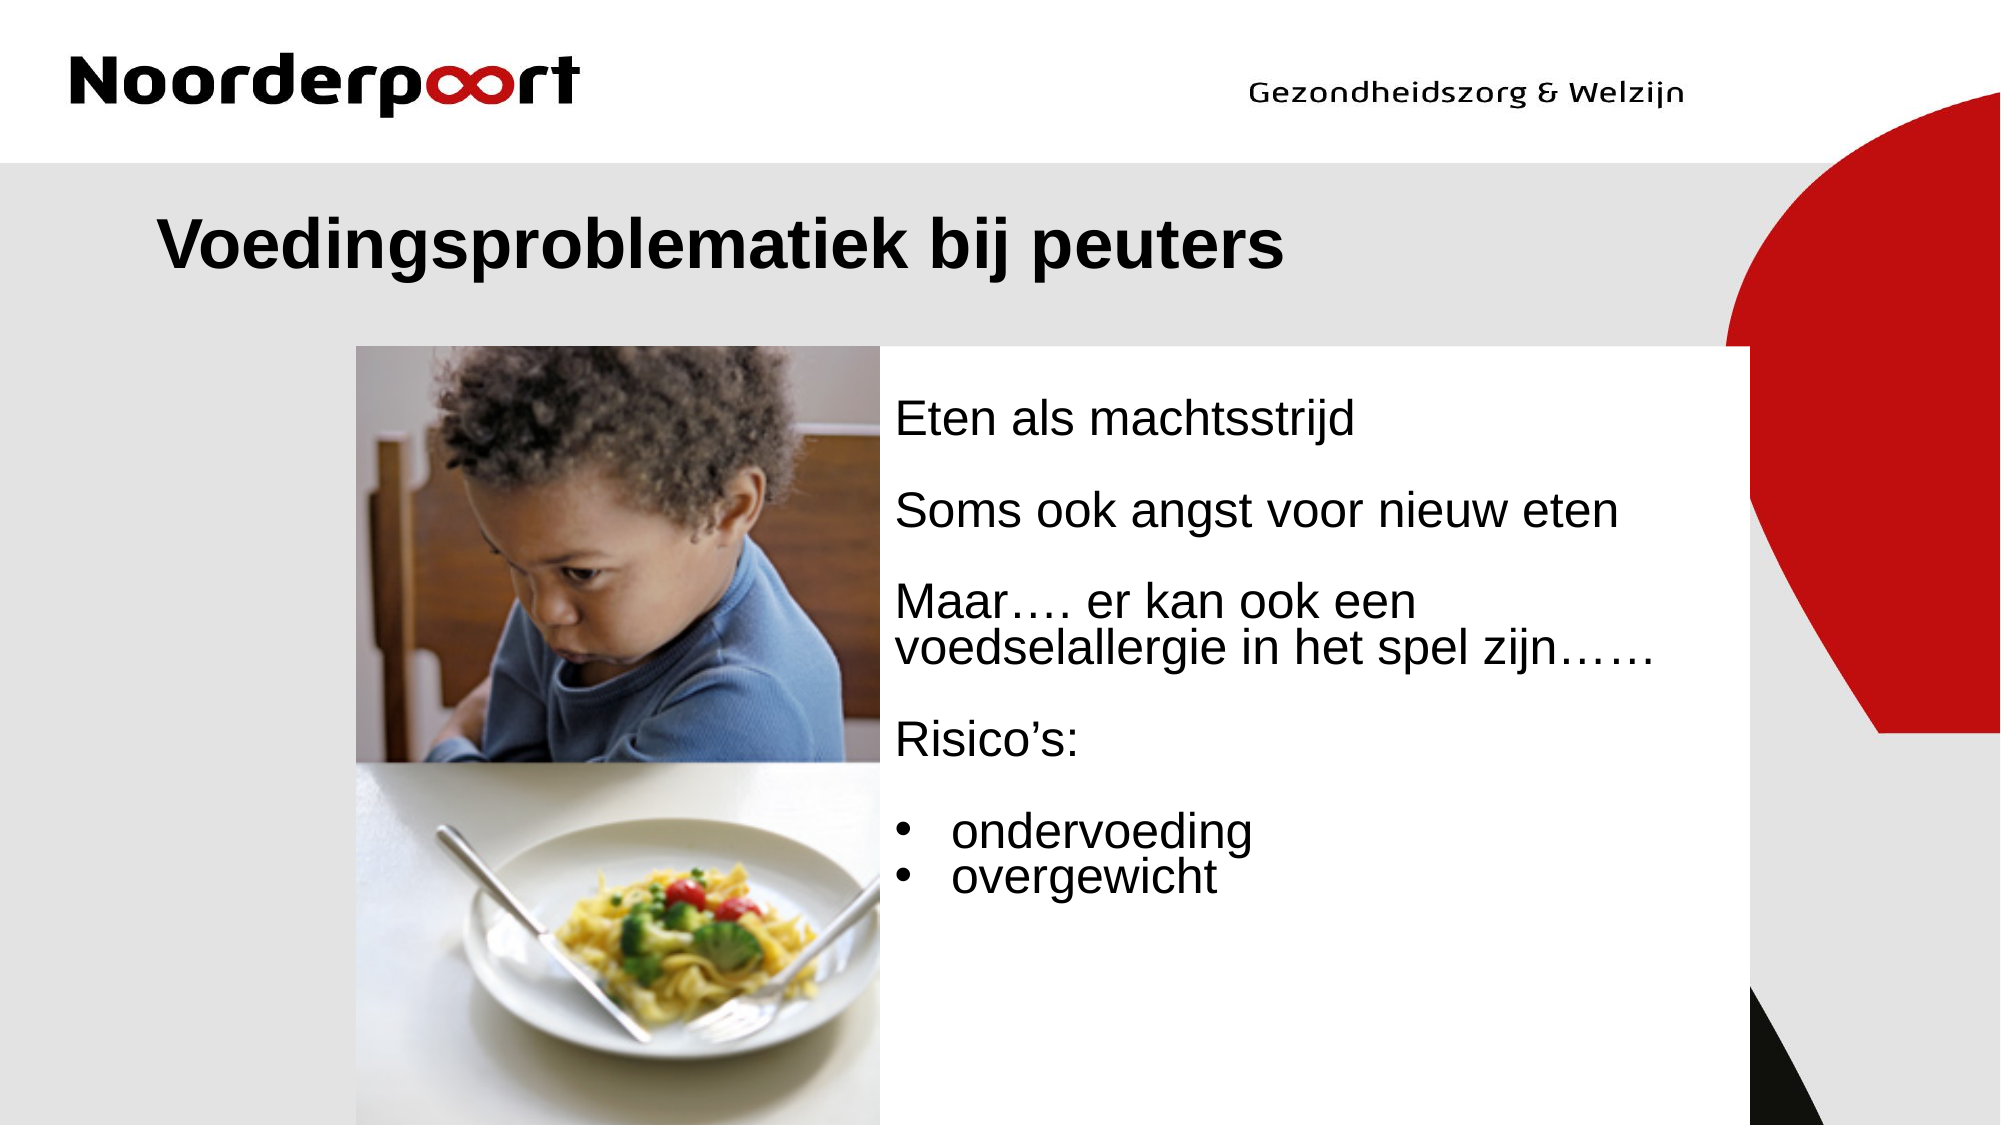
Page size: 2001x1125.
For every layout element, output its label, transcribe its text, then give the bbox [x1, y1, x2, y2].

picture [0, 0, 2001, 1125]
list Eten als machtsstrijd Soms ook angst voor nieuw eten Maar…. er kan ook een voedselallergie in het spel zijn…… Risico’s: ondervoeding overgewicht [880, 346, 1750, 1125]
title Voedingsproblematiek bij peuters [141, 187, 1720, 294]
